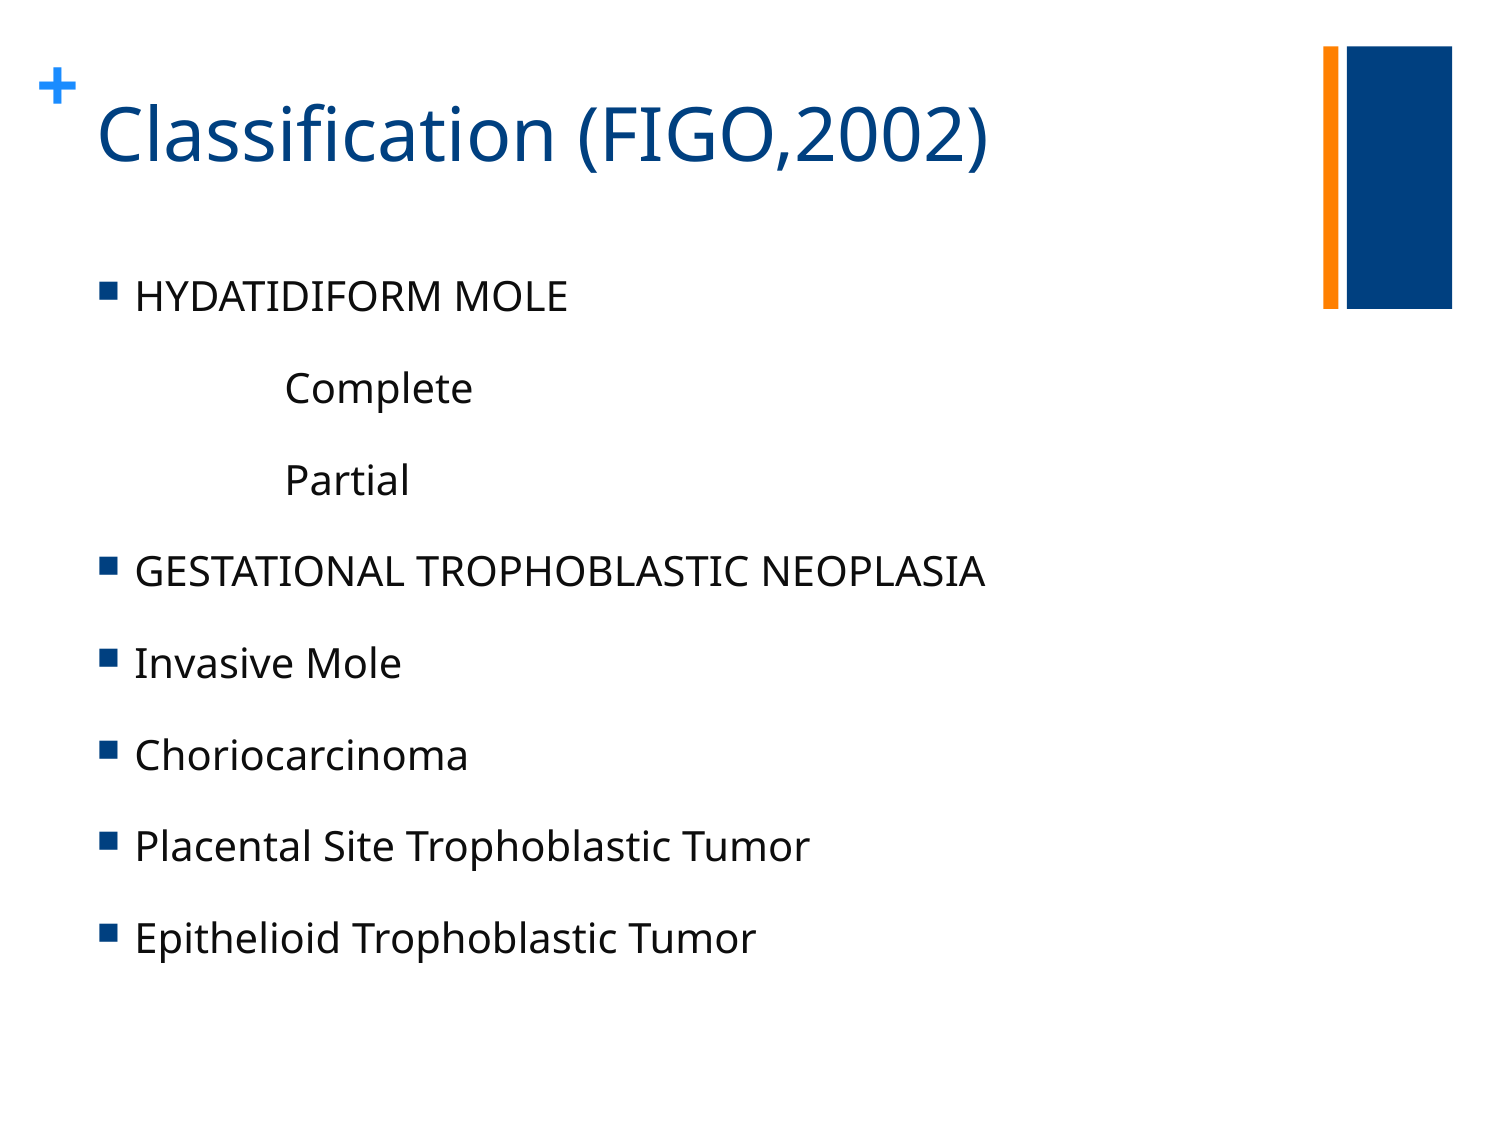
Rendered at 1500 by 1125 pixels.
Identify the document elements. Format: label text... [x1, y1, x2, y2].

title Classification (FIGO,2002) [81, 79, 1322, 262]
list HYDATIDIFORM MOLE Complete Partial GESTATIONAL TROPHOBLASTIC NEOPLASIA Invasive Mole Choriocarcinoma Placental Site Trophoblastic Tumor Epithelioid Trophoblastic Tumor [81, 262, 1322, 1013]
